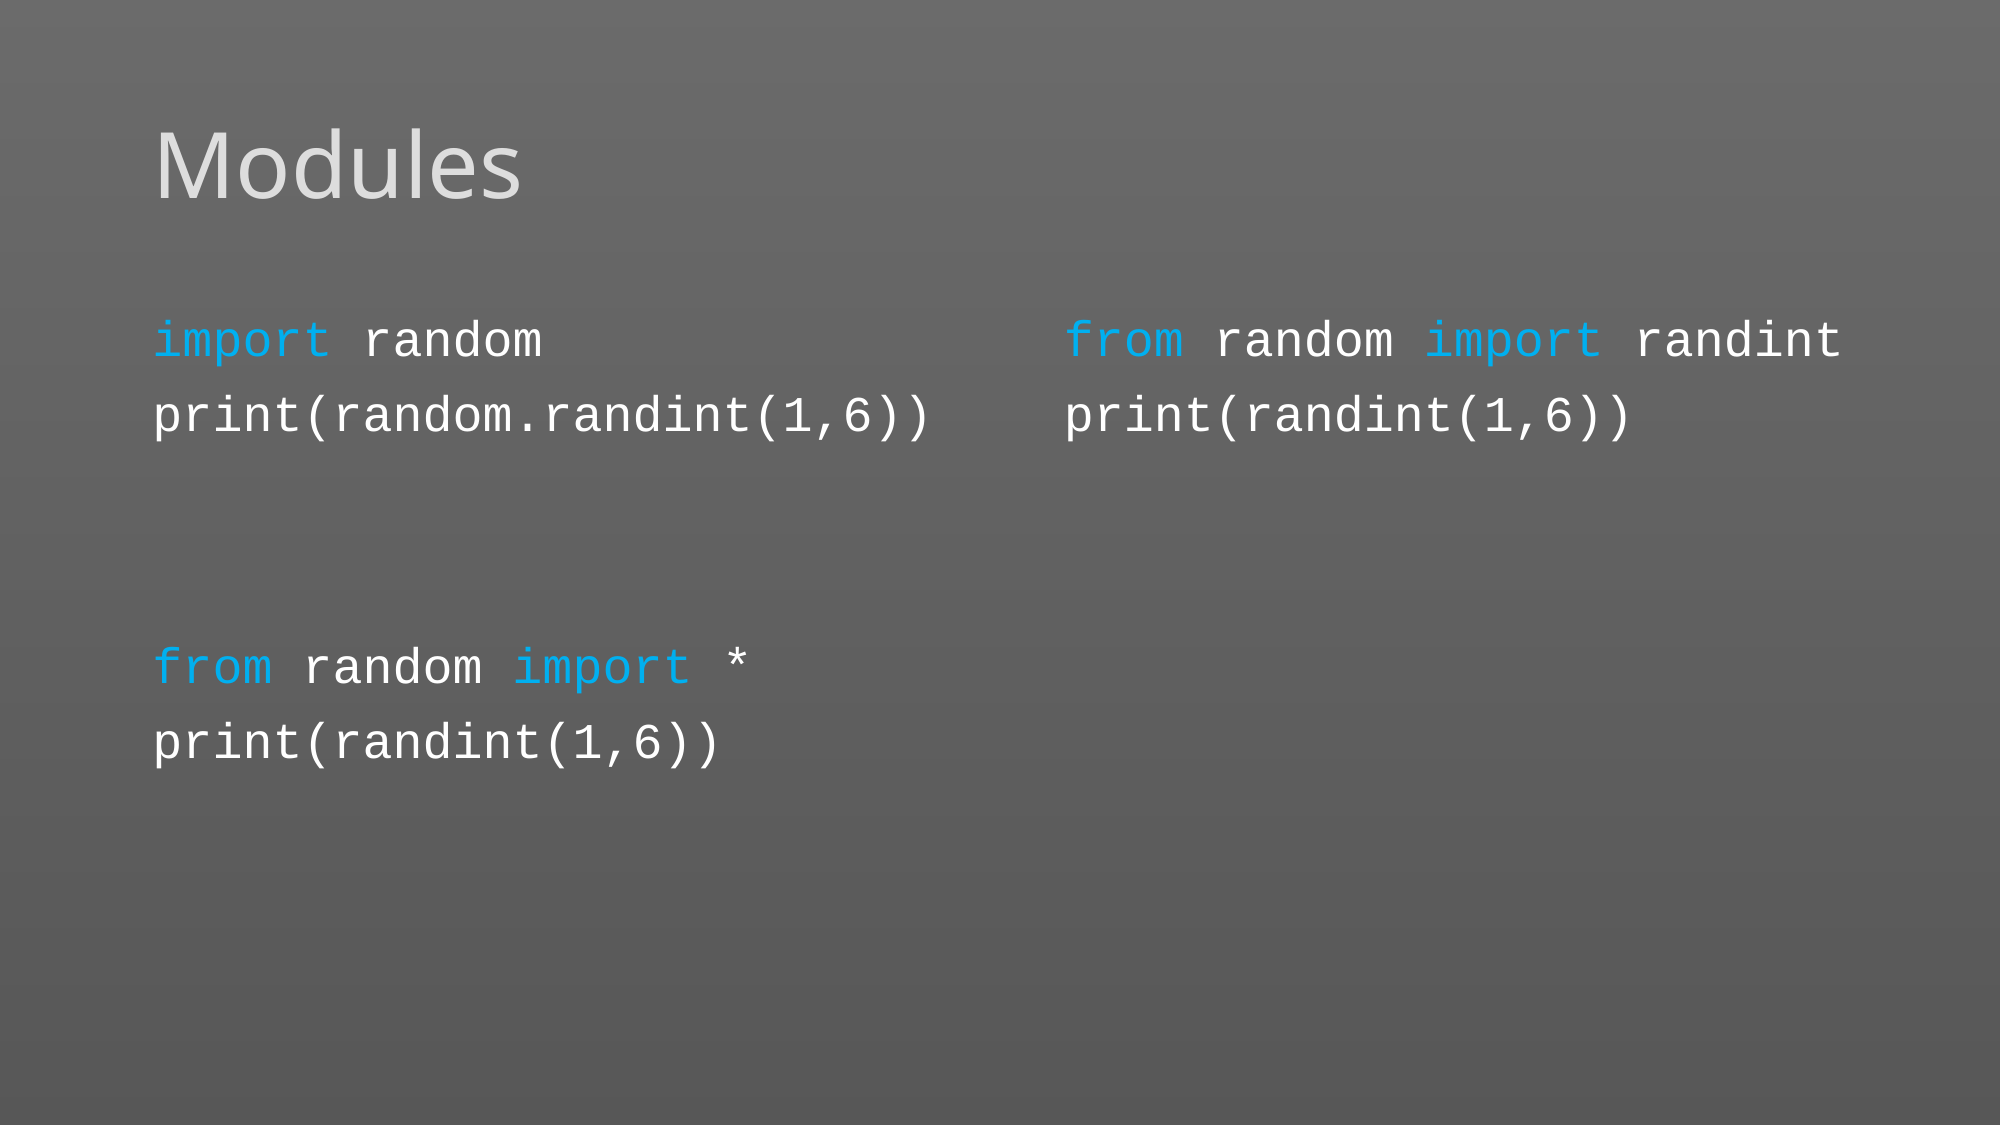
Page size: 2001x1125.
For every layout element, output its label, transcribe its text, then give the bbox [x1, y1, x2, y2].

text_box from random import * print(randint(1,6)) [137, 633, 838, 856]
text_box from random import randint print(randint(1,6)) [1048, 306, 1911, 507]
title Modules [137, 59, 1863, 278]
list import random print(random.randint(1,6)) [137, 306, 952, 507]
